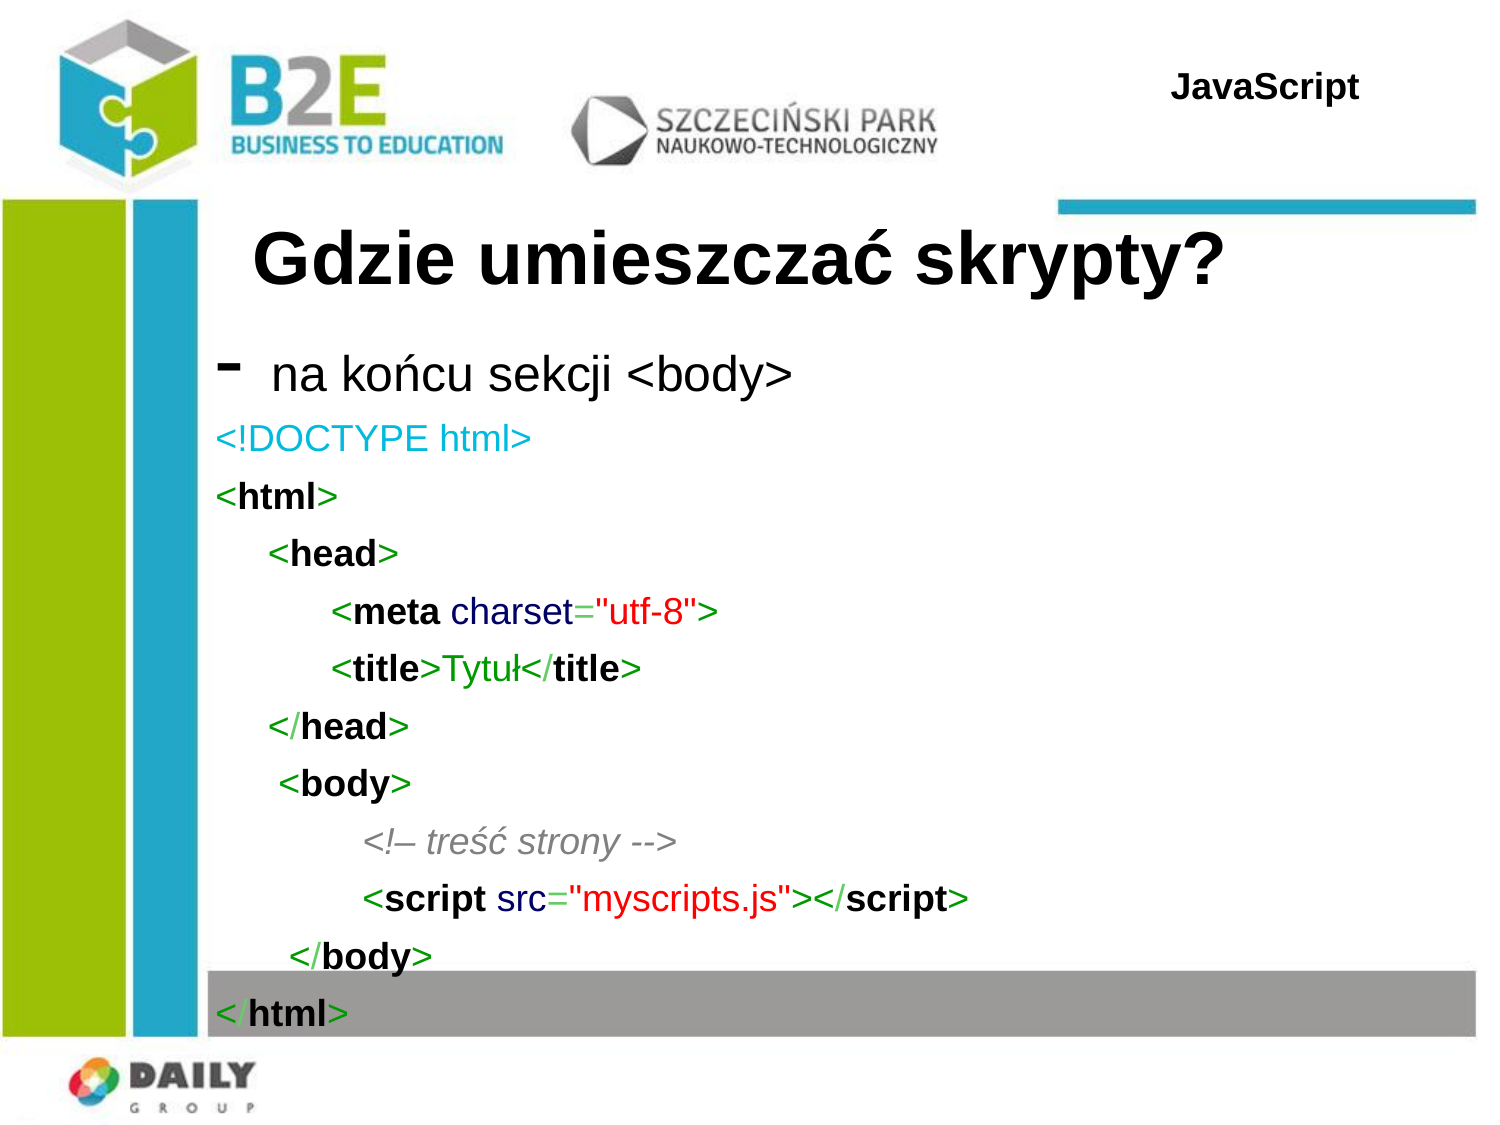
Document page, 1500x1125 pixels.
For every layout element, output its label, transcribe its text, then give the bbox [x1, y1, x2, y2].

text_box JavaScript [1155, 54, 1375, 115]
picture [0, 0, 1500, 1125]
list na końcu sekcji <body> <!DOCTYPE html> <html> <head> <meta charset="utf-8"> <title>Tytuł</title> </head> <body> <!– treść strony --> <script src="myscripts.js"></script> </body> </html> [200, 326, 1473, 966]
title Gdzie umieszczać skrypty? [200, 218, 1473, 315]
